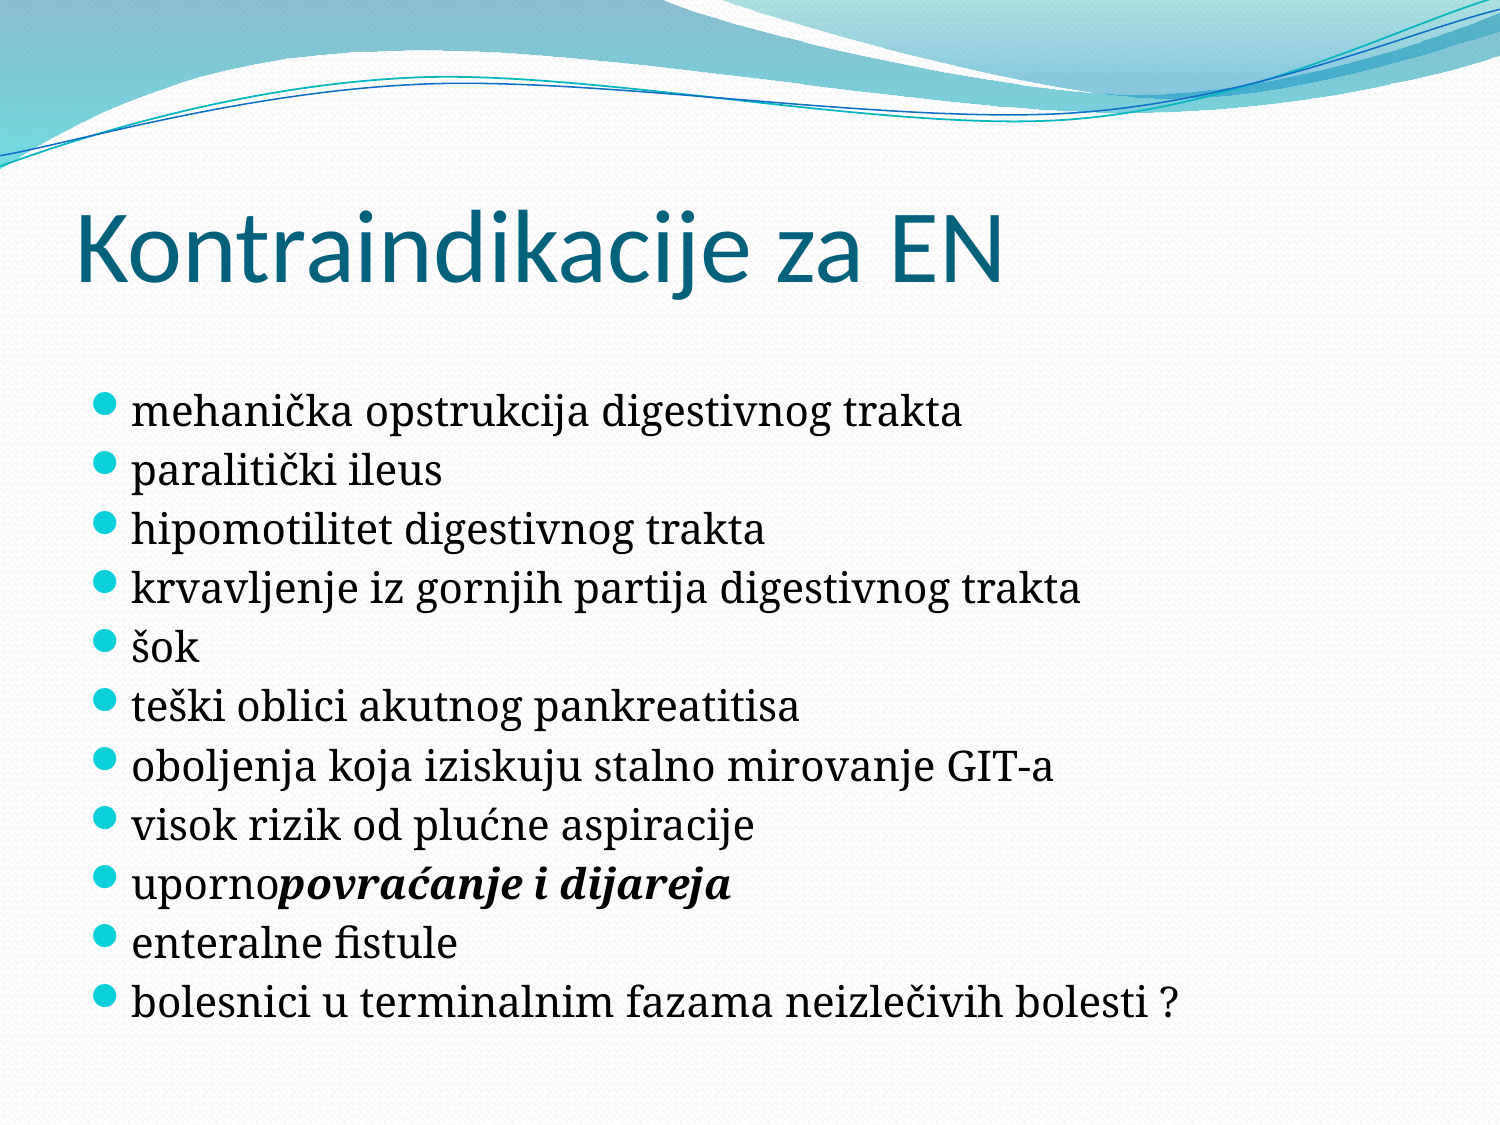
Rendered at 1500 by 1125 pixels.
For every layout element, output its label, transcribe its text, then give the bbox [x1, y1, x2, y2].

title Kontraindikacije za EN [75, 115, 1425, 303]
list mehanička opstrukcija digestivnog trakta paralitički ileus hipomotilitet digestivnog trakta krvavljenje iz gornjih partija digestivnog trakta šok teški oblici akutnog pankreatitisa oboljenja koja iziskuju stalno mirovanje GIT-a visok rizik od plućne aspiracije upornopovraćanje i dijareja enteralne fistule bolesnici u terminalnim fazama neizlečivih bolesti ? [75, 317, 1425, 1038]
